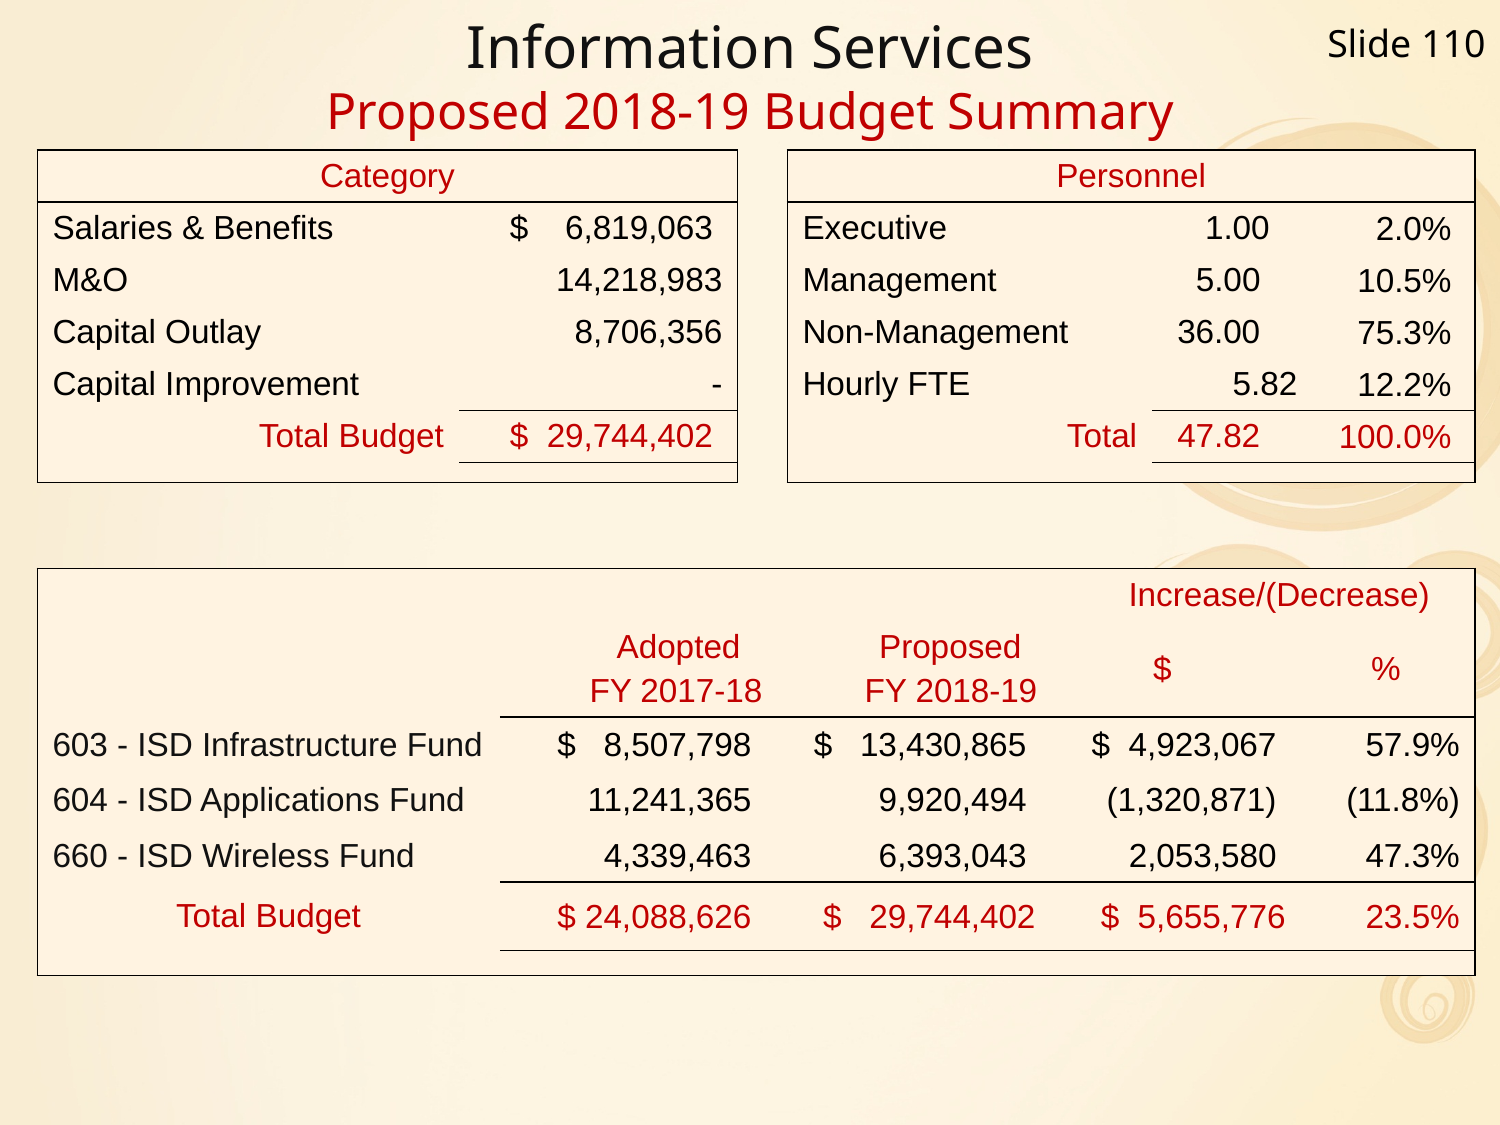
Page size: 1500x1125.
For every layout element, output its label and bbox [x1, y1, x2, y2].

table_header [788, 151, 1474, 201]
slide_number [1312, 12, 1500, 88]
title [50, 24, 1450, 125]
table_cell [788, 203, 1474, 482]
table_cell [38, 203, 737, 482]
table_header [38, 151, 737, 201]
table_header [38, 569, 1474, 716]
table_cell [1037, 621, 1474, 716]
picture [0, 0, 1500, 1125]
table_cell [38, 621, 1474, 975]
